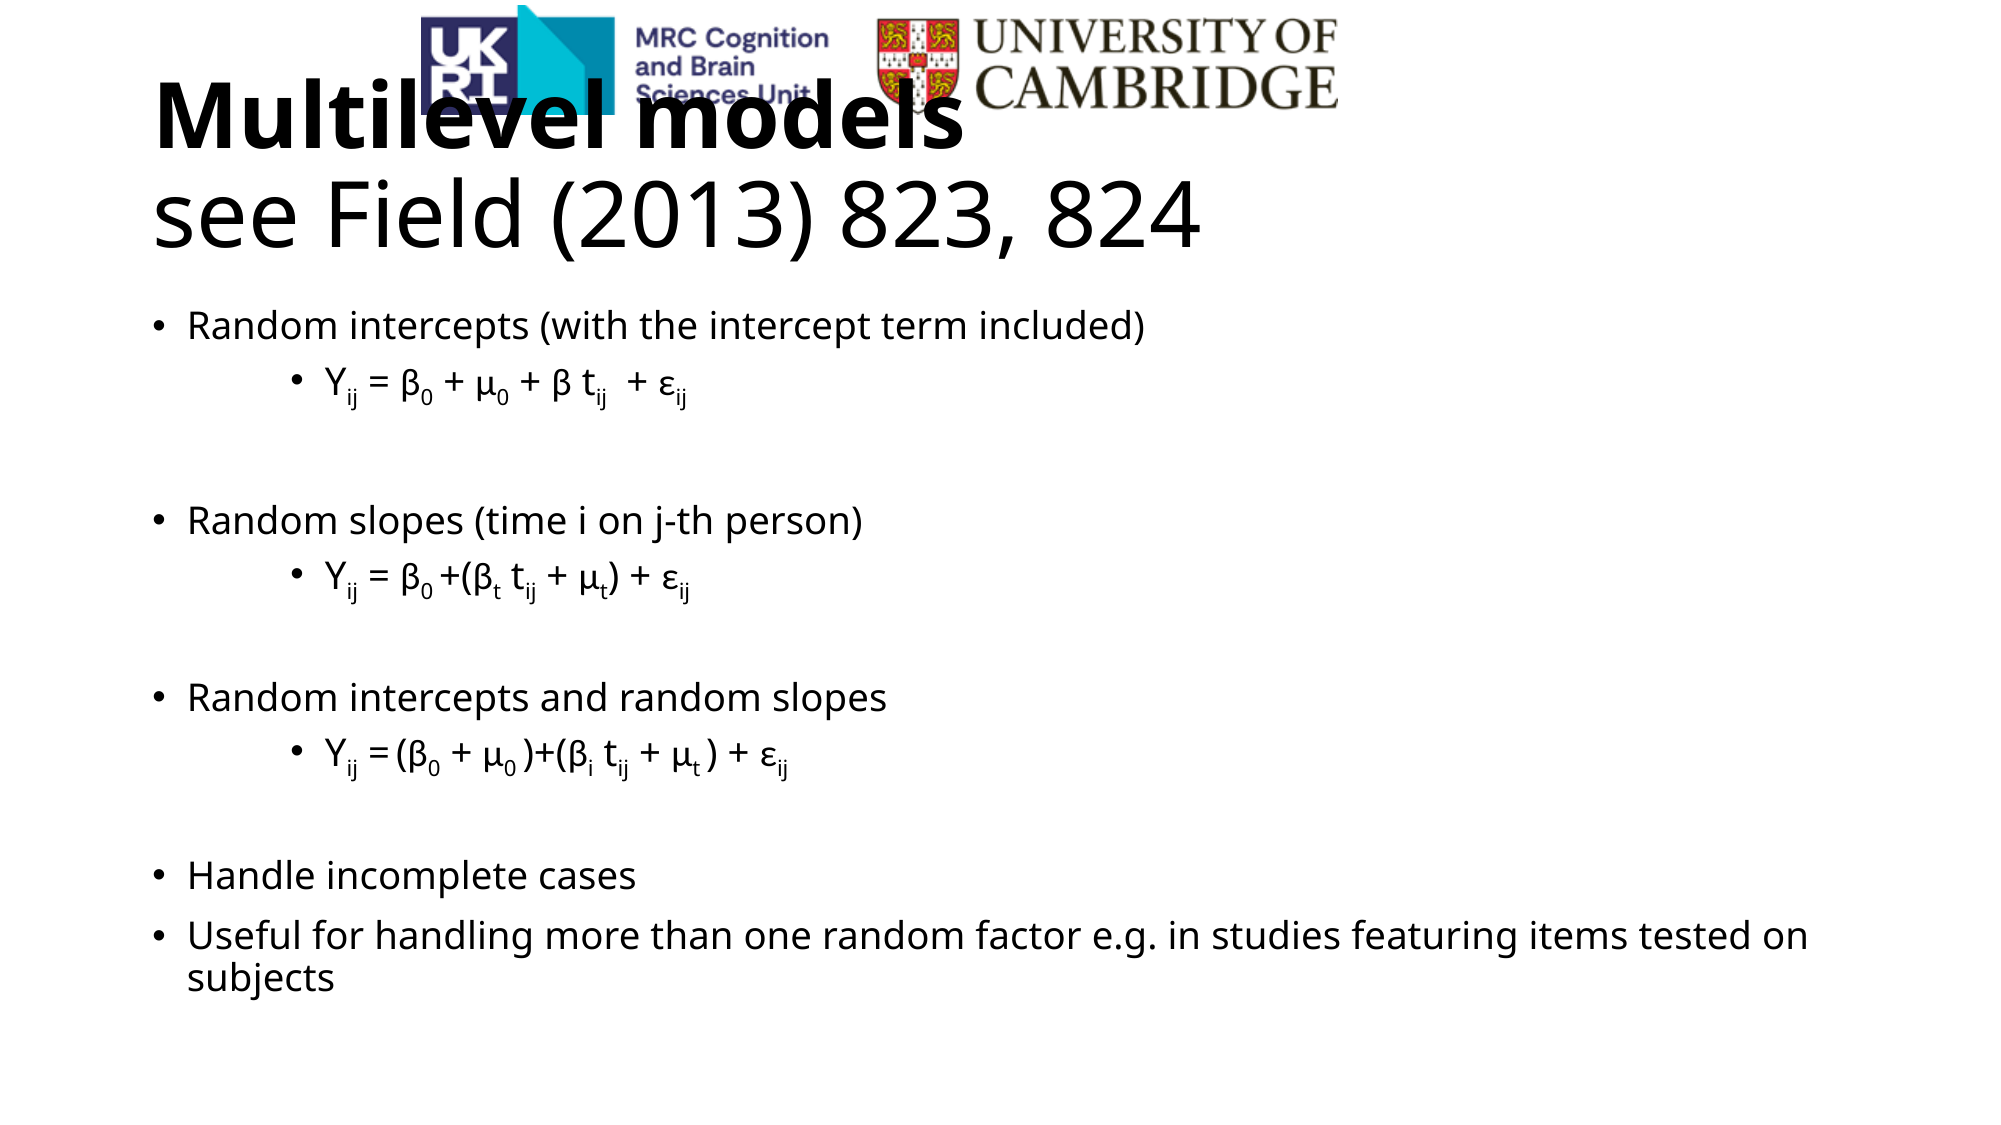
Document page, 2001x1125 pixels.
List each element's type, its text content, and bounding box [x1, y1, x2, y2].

title Multilevel models see Field (2013) 823, 824 [137, 59, 1863, 278]
list Random intercepts (with the intercept term included) Yij = β0 + μ0 + β tij + εij Random slopes (time i on j-th person) Yij = β0 +(βt tij + μt) + εij Random intercepts and random slopes Yij = (β0 + μ0 )+(βi tij + μt ) + εij Handle incomplete cases Useful for handling more than one random factor e.g. in studies featuring items tested on subjects [137, 299, 1863, 1014]
picture [421, 5, 1338, 59]
